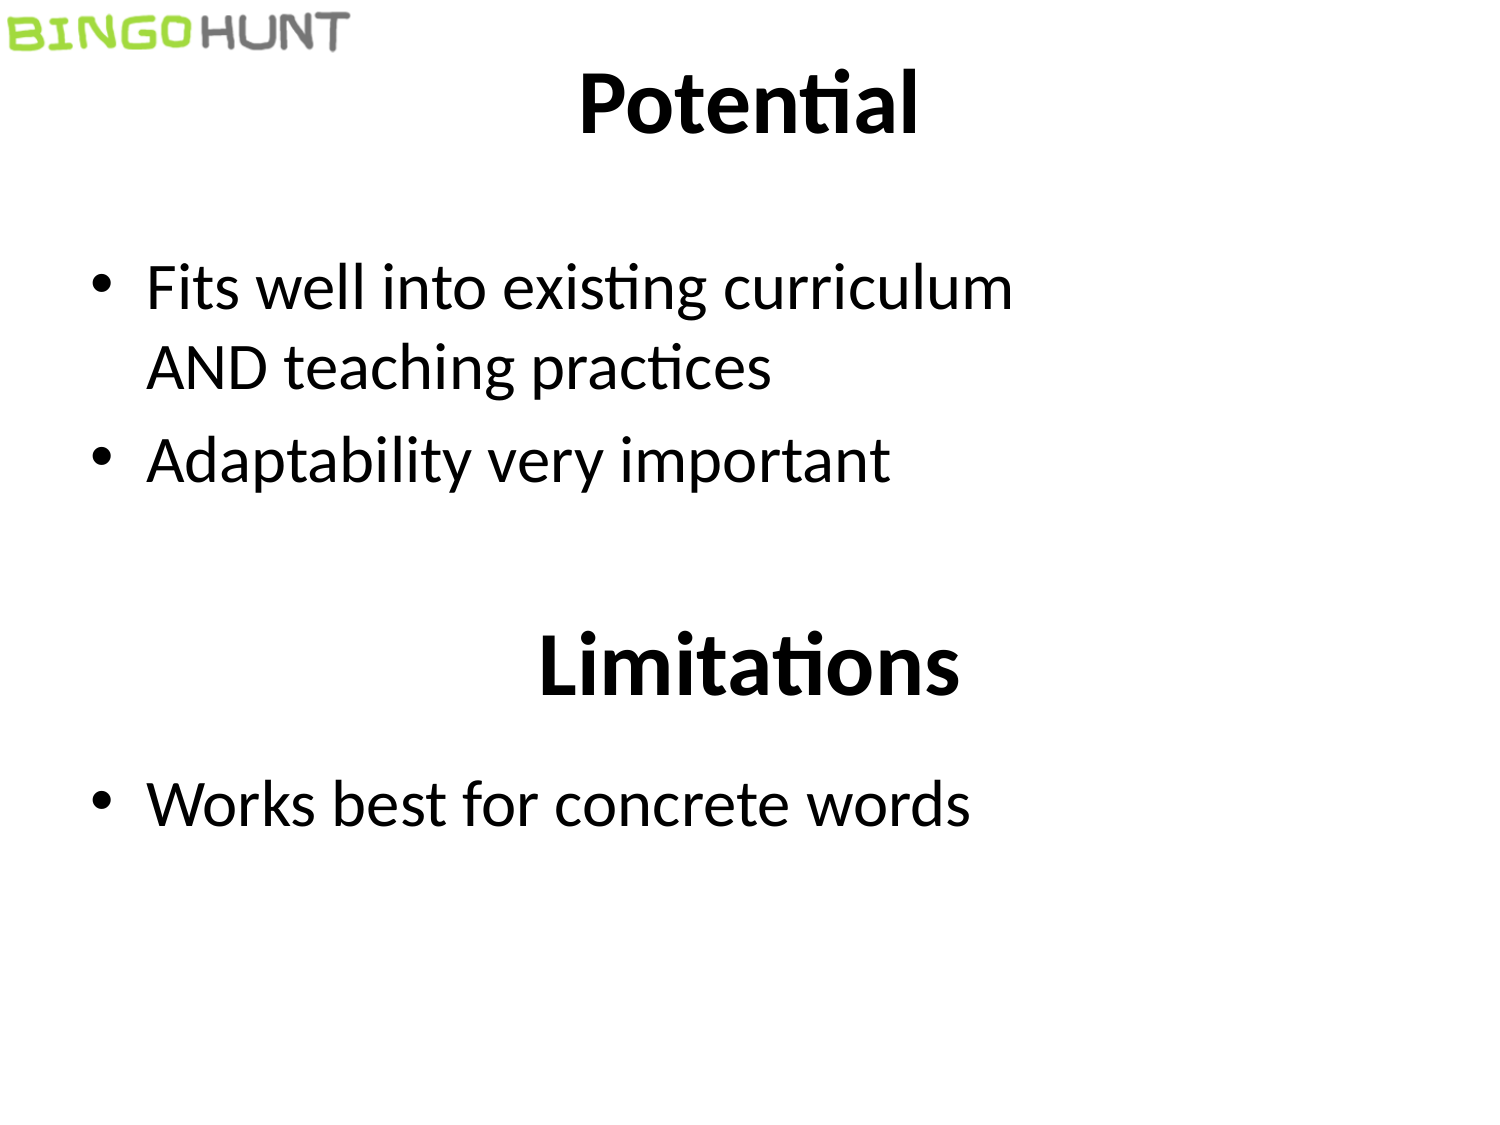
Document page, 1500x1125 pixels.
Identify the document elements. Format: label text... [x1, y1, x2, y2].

title Potential [160, 3, 1340, 191]
list Fits well into existing curriculum AND teaching practices Adaptability very important [75, 234, 1425, 535]
text_box Limitations [160, 564, 1340, 751]
picture [0, 3, 160, 64]
text_box Works best for concrete words [74, 751, 1425, 1052]
